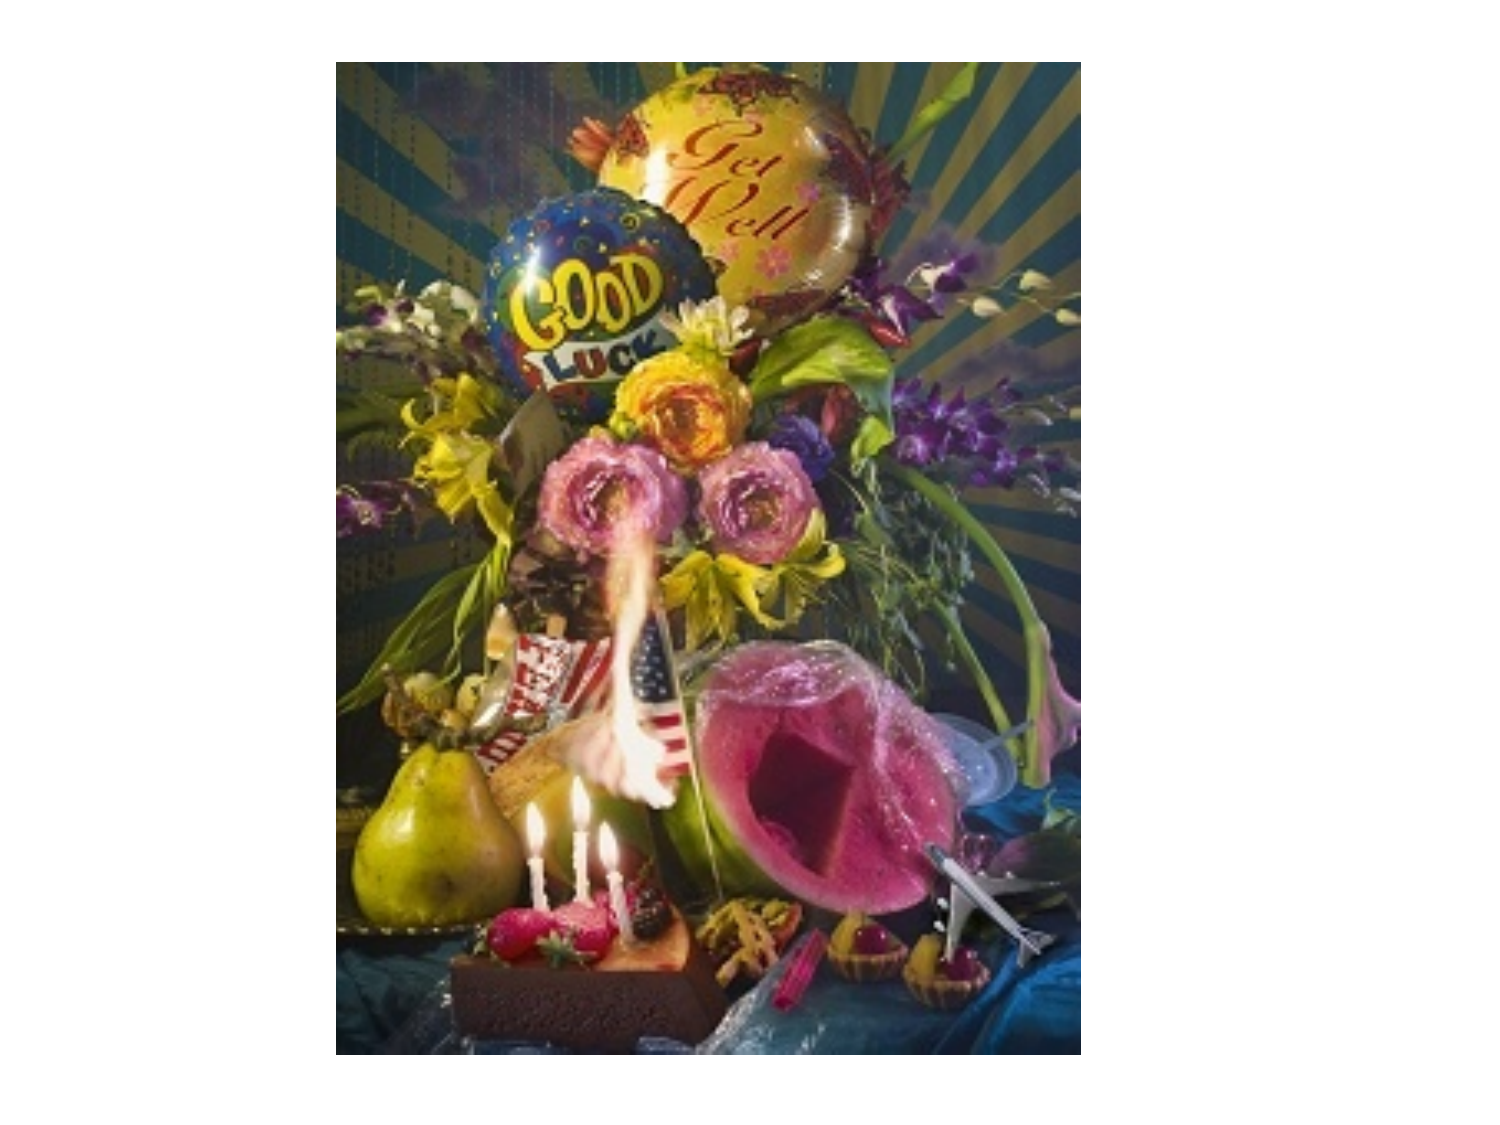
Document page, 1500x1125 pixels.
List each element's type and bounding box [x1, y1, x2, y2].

picture [336, 62, 1081, 1056]
